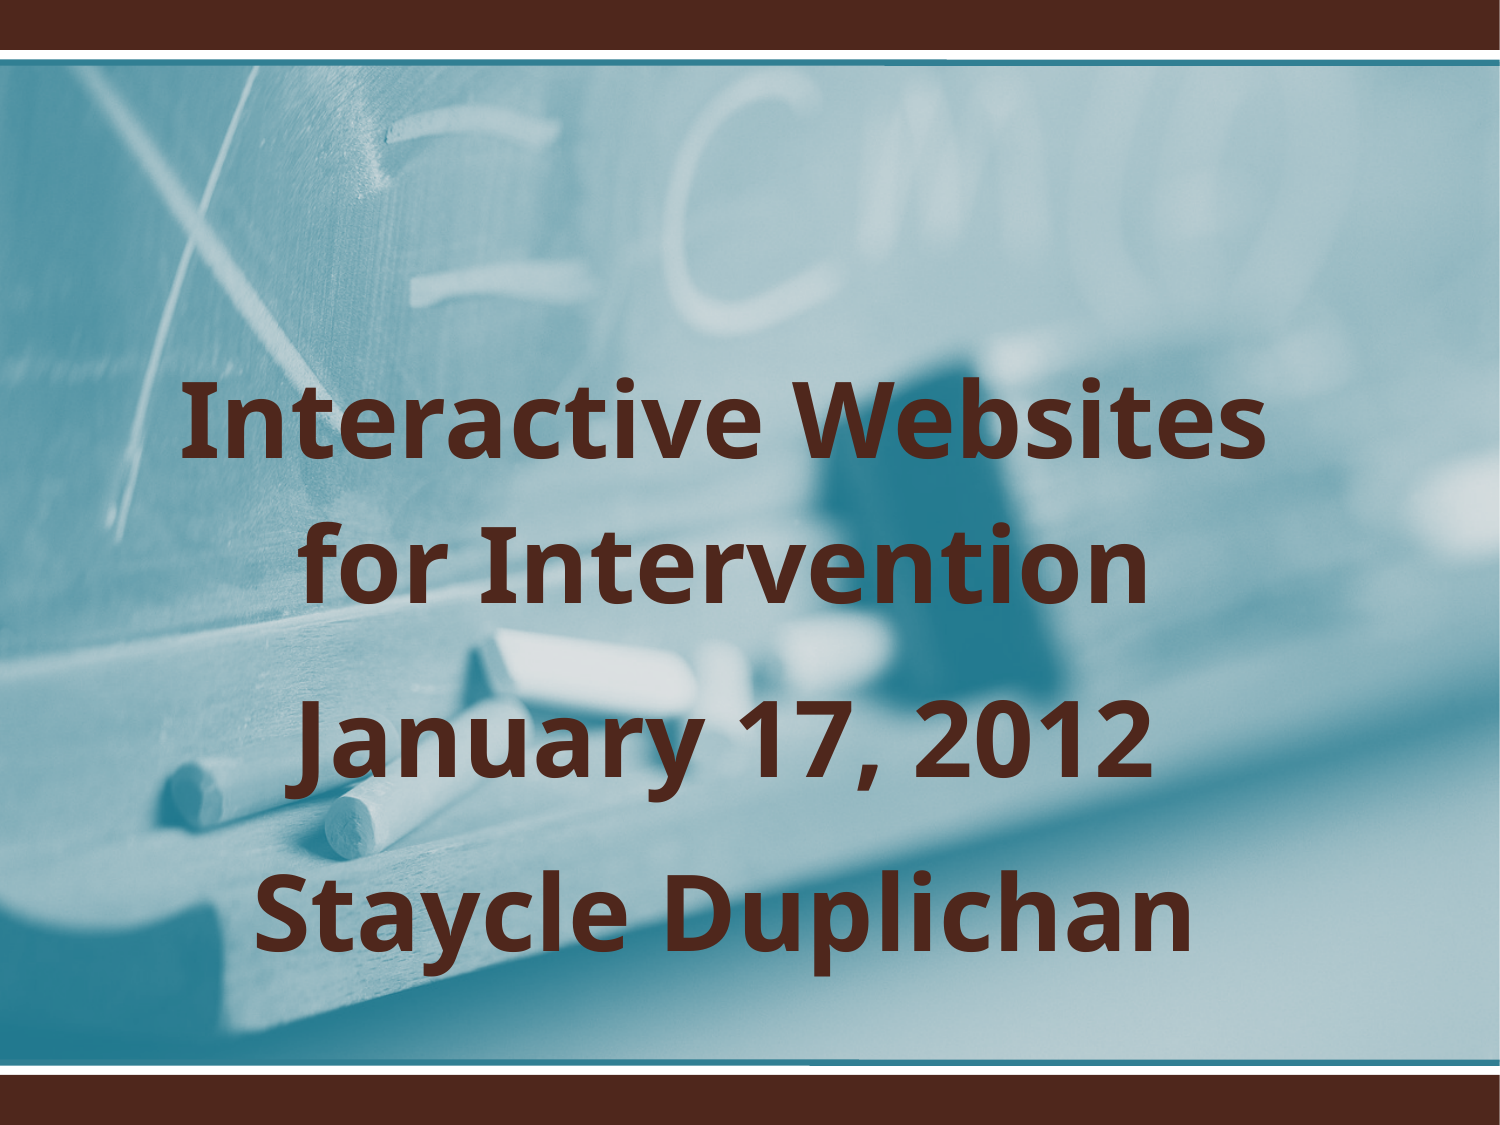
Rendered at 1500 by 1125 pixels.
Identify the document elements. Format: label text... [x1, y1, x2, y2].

subtitle Interactive Websites for Intervention January 17, 2012 Staycle Duplichan [99, 337, 1350, 1000]
